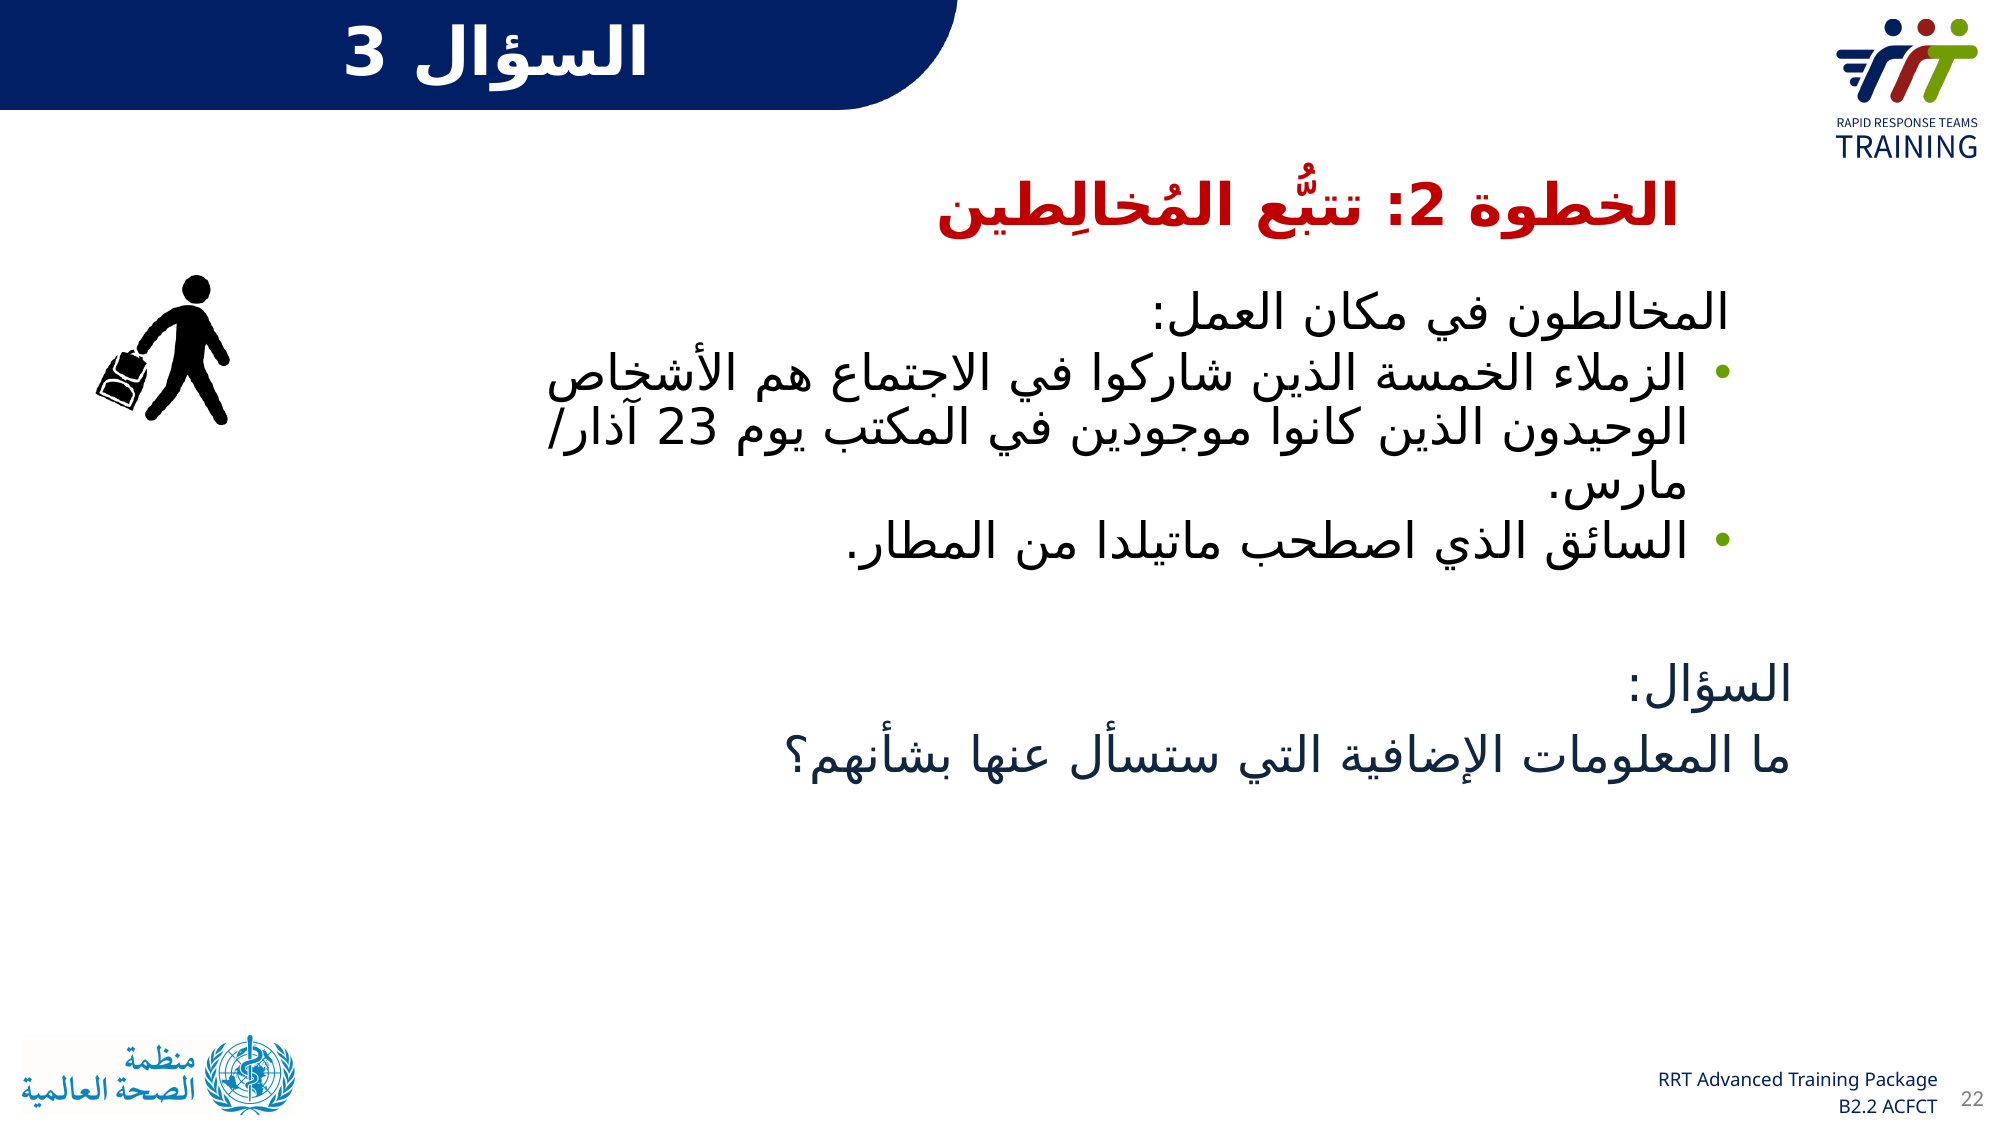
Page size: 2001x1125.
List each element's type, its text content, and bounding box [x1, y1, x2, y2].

picture [1835, 19, 1978, 167]
picture [0, 0, 958, 110]
text_box الخطوة 2: تتبُّع المُخالِطين [42, 167, 1681, 238]
picture [22, 1035, 295, 1115]
picture [252, 1050, 258, 1059]
text_box السؤال 3 [32, 10, 659, 105]
text_box السؤال: ما المعلومات الإضافية التي ستسأل عنها بشأنهم؟ [95, 643, 1802, 791]
list المخالطون في مكان العمل: الزملاء الخمسة الذين شاركوا في الاجتماع هم الأشخاص الوحيدون الذين كانوا موجودين في المكتب يوم 23 آذار/ مارس. السائق الذي اصطحب ماتيلدا من المطار. [389, 278, 1740, 643]
picture [87, 274, 237, 425]
